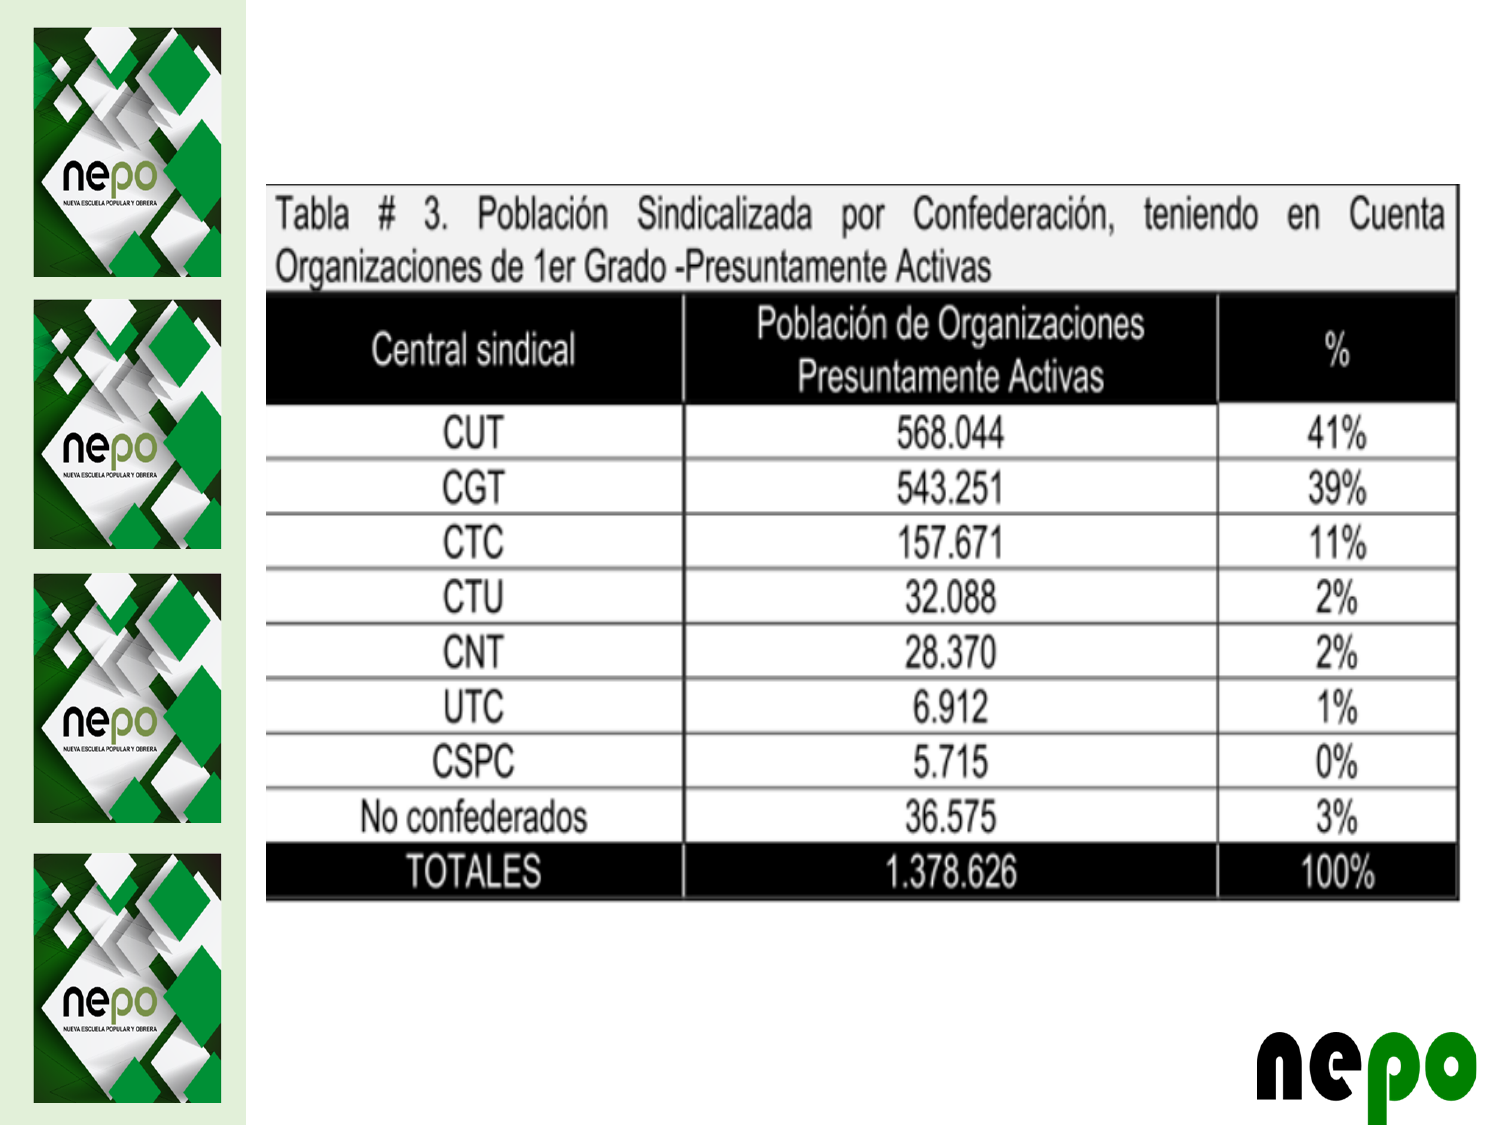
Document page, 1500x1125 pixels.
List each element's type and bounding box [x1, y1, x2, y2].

picture [0, 0, 246, 1125]
picture [1257, 1032, 1477, 1125]
list [265, 184, 1468, 917]
